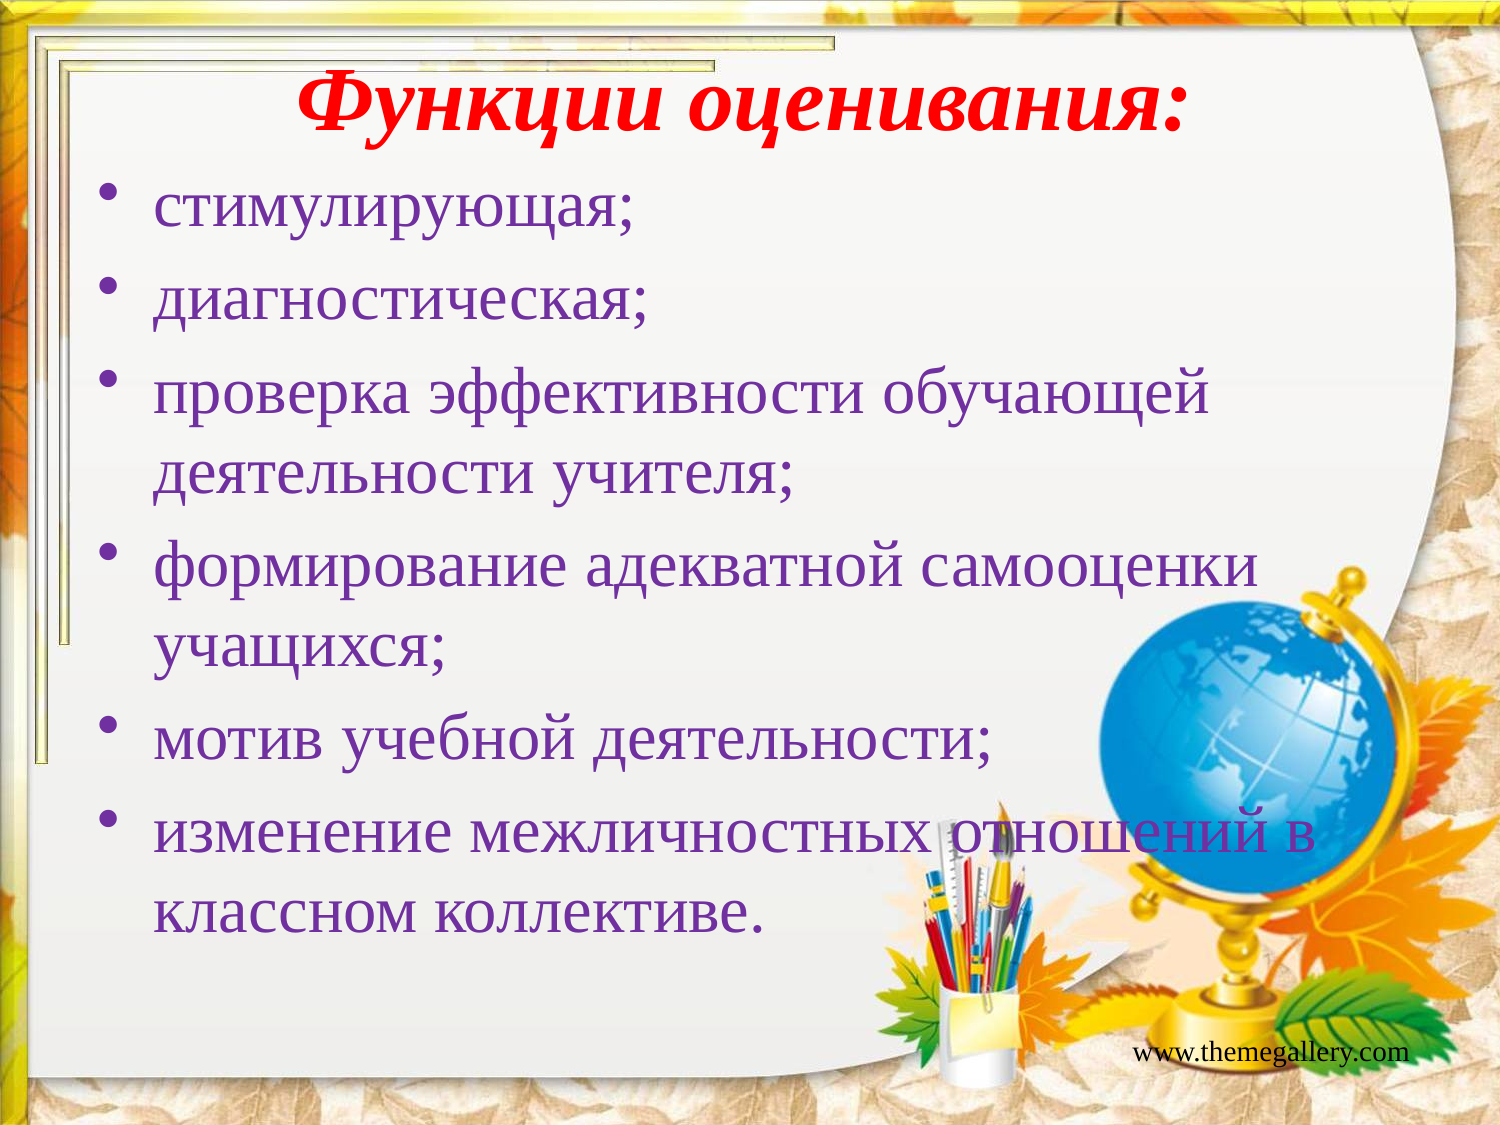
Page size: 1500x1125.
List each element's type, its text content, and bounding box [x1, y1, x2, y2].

footer www.themegallery.com [1074, 1024, 1425, 1103]
title Функции оценивания: [70, 0, 1421, 188]
picture [0, 0, 1500, 1125]
list стимулирующая; диагностическая; проверка эффективности обучающей деятельности учителя; формирование адекватной самооценки учащихся; мотив учебной деятельности; изменение межличностных отношений в классном коллективе. [82, 152, 1432, 895]
